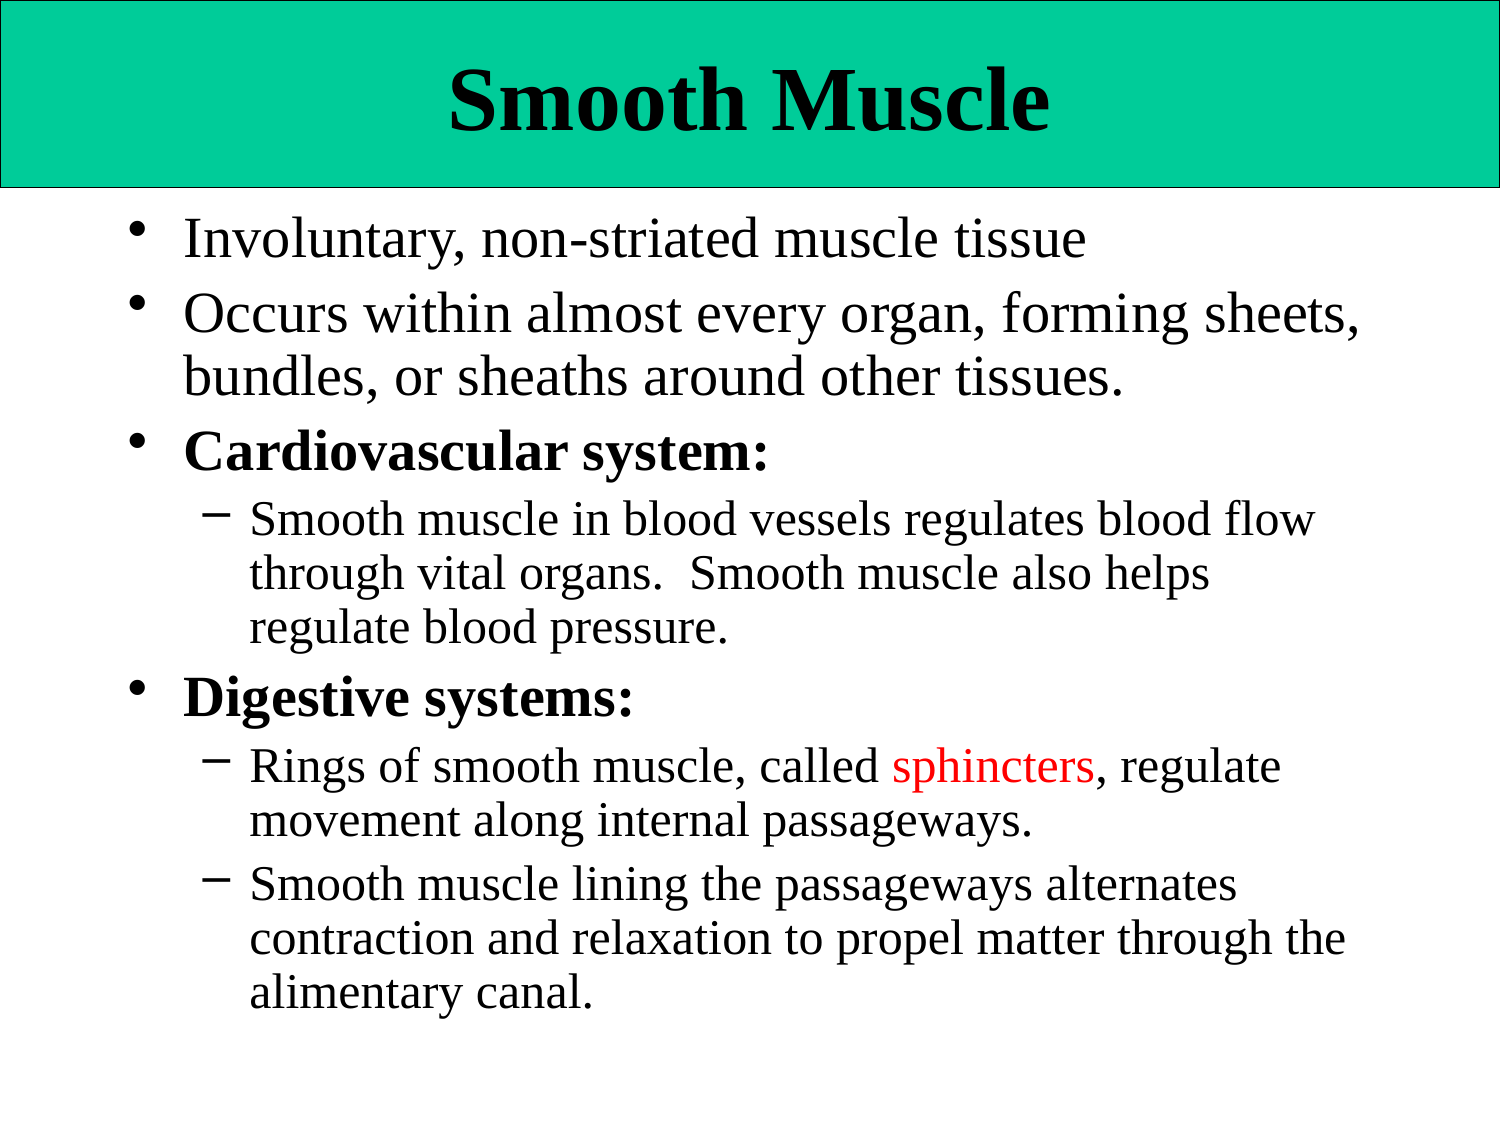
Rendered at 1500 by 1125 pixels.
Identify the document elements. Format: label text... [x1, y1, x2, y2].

title Smooth Muscle [0, 0, 1500, 188]
list Involuntary, non-striated muscle tissue Occurs within almost every organ, forming sheets, bundles, or sheaths around other tissues. Cardiovascular system: Smooth muscle in blood vessels regulates blood flow through vital organs. Smooth muscle also helps regulate blood pressure. Digestive systems: Rings of smooth muscle, called sphincters, regulate movement along internal passageways. Smooth muscle lining the passageways alternates contraction and relaxation to propel matter through the alimentary canal. [112, 199, 1388, 876]
